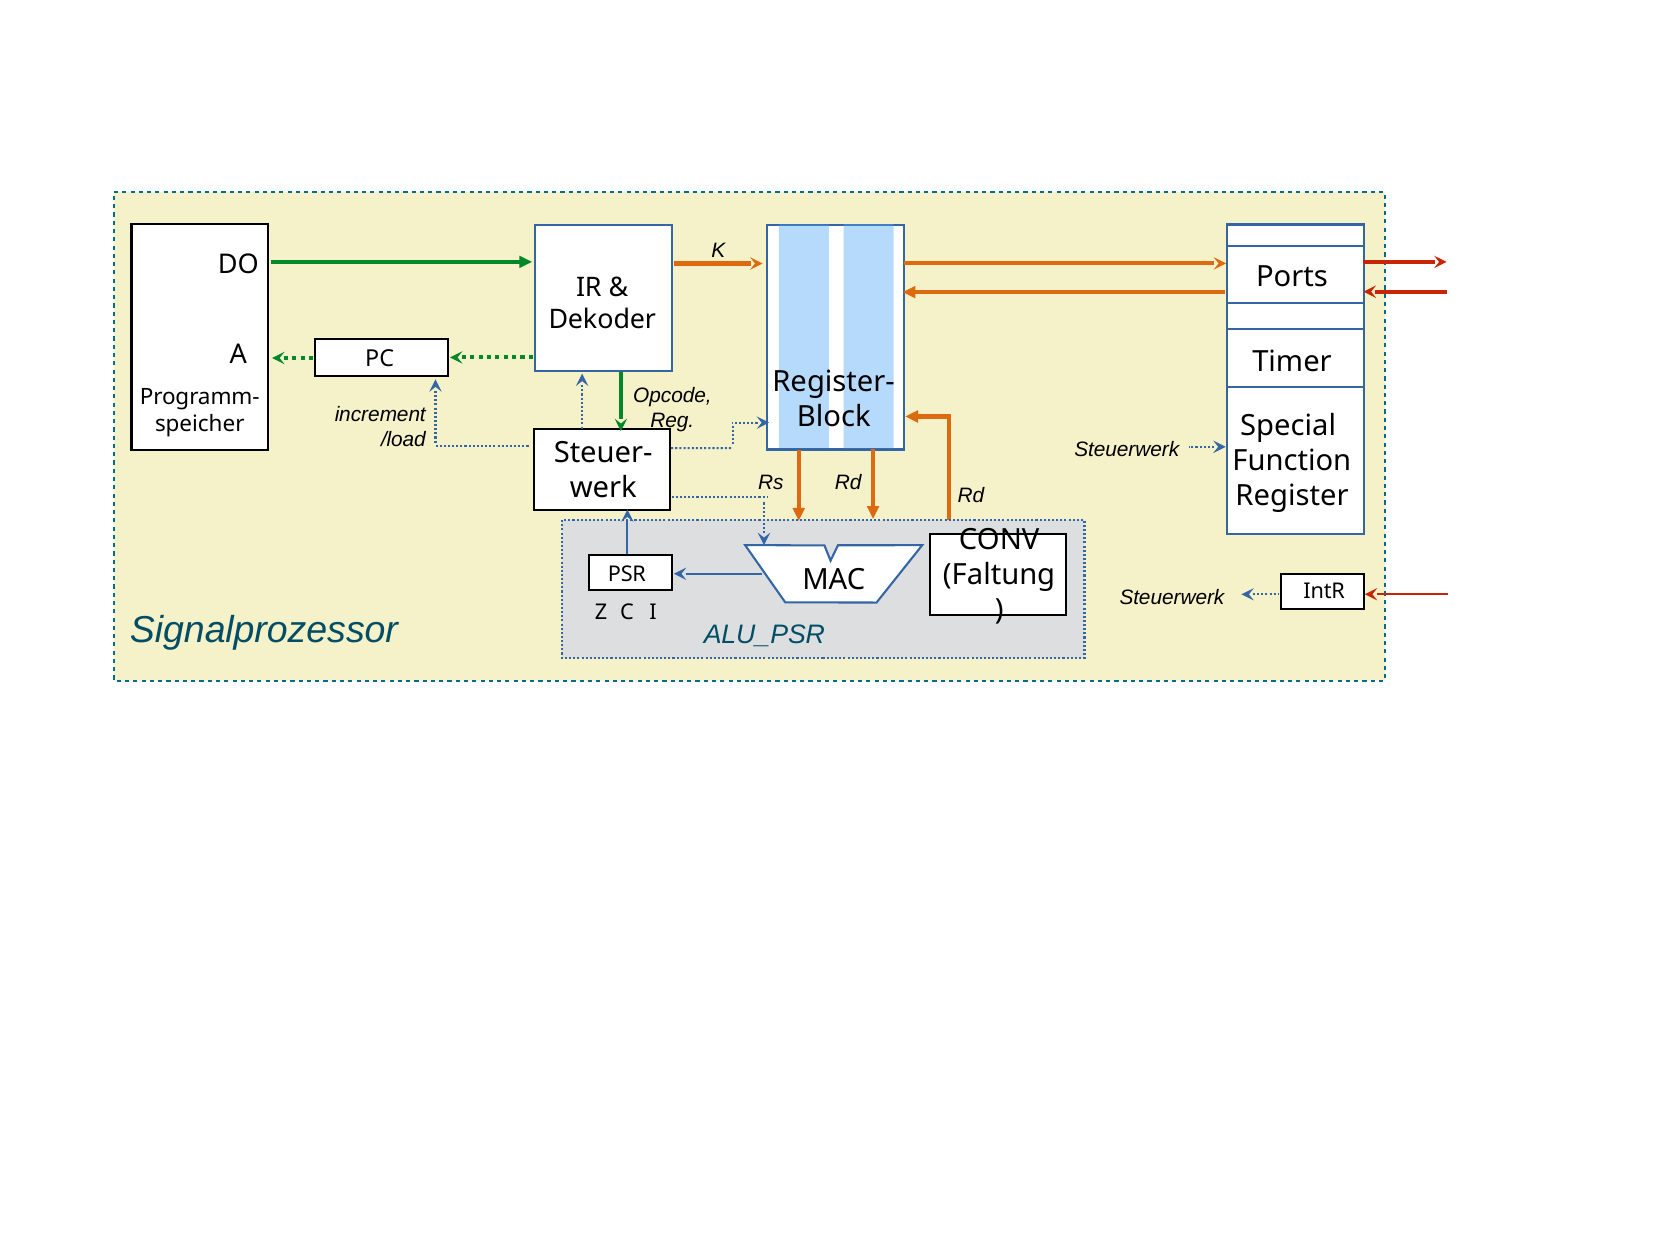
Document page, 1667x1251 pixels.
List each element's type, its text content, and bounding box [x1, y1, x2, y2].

text_box increment /load [314, 394, 432, 457]
text_box MAC [764, 553, 903, 602]
text_box [429, 385, 442, 392]
text_box [902, 285, 1226, 299]
text_box [767, 224, 778, 346]
text_box [1226, 304, 1364, 329]
text_box [843, 224, 894, 346]
text_box [278, 351, 285, 365]
text_box [1213, 440, 1226, 454]
text_box [792, 449, 805, 521]
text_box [313, 336, 449, 378]
text_box [681, 567, 687, 580]
text_box [866, 448, 880, 519]
text_box [1363, 285, 1376, 298]
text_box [582, 552, 673, 631]
text_box Signalprozessor [105, 579, 423, 676]
text_box [905, 410, 952, 423]
text_box Special Function Register [1222, 388, 1362, 533]
text_box [1434, 255, 1447, 269]
text_box Steuerwerk [1059, 429, 1194, 467]
text_box [575, 373, 589, 387]
text_box Rd [946, 475, 996, 513]
text_box [1241, 588, 1254, 601]
text_box [756, 416, 770, 429]
text_box [278, 255, 532, 269]
text_box Timer [1222, 332, 1362, 388]
text_box [778, 224, 829, 346]
text_box [829, 224, 843, 346]
text_box [874, 224, 904, 450]
text_box [1226, 329, 1364, 387]
text_box K [676, 230, 761, 268]
text_box [562, 520, 1085, 658]
text_box [1226, 224, 1364, 245]
text_box [535, 225, 673, 371]
text_box Rs [745, 462, 796, 500]
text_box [130, 224, 270, 451]
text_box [533, 426, 672, 511]
text_box [745, 545, 828, 573]
text_box Register-Block [764, 346, 903, 449]
text_box [757, 532, 771, 546]
text_box Opcode, Reg. [622, 375, 723, 438]
text_box [456, 351, 463, 364]
text_box Steuerwerk [1104, 576, 1240, 615]
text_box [1280, 570, 1365, 610]
text_box ALU_PSR [693, 610, 836, 656]
text_box Ports [1222, 247, 1362, 302]
text_box [834, 545, 923, 570]
text_box Rd [823, 462, 873, 501]
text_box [929, 531, 1068, 616]
text_box IR & Dekoder [533, 263, 672, 341]
text_box [113, 192, 1385, 681]
text_box [1213, 257, 1227, 270]
